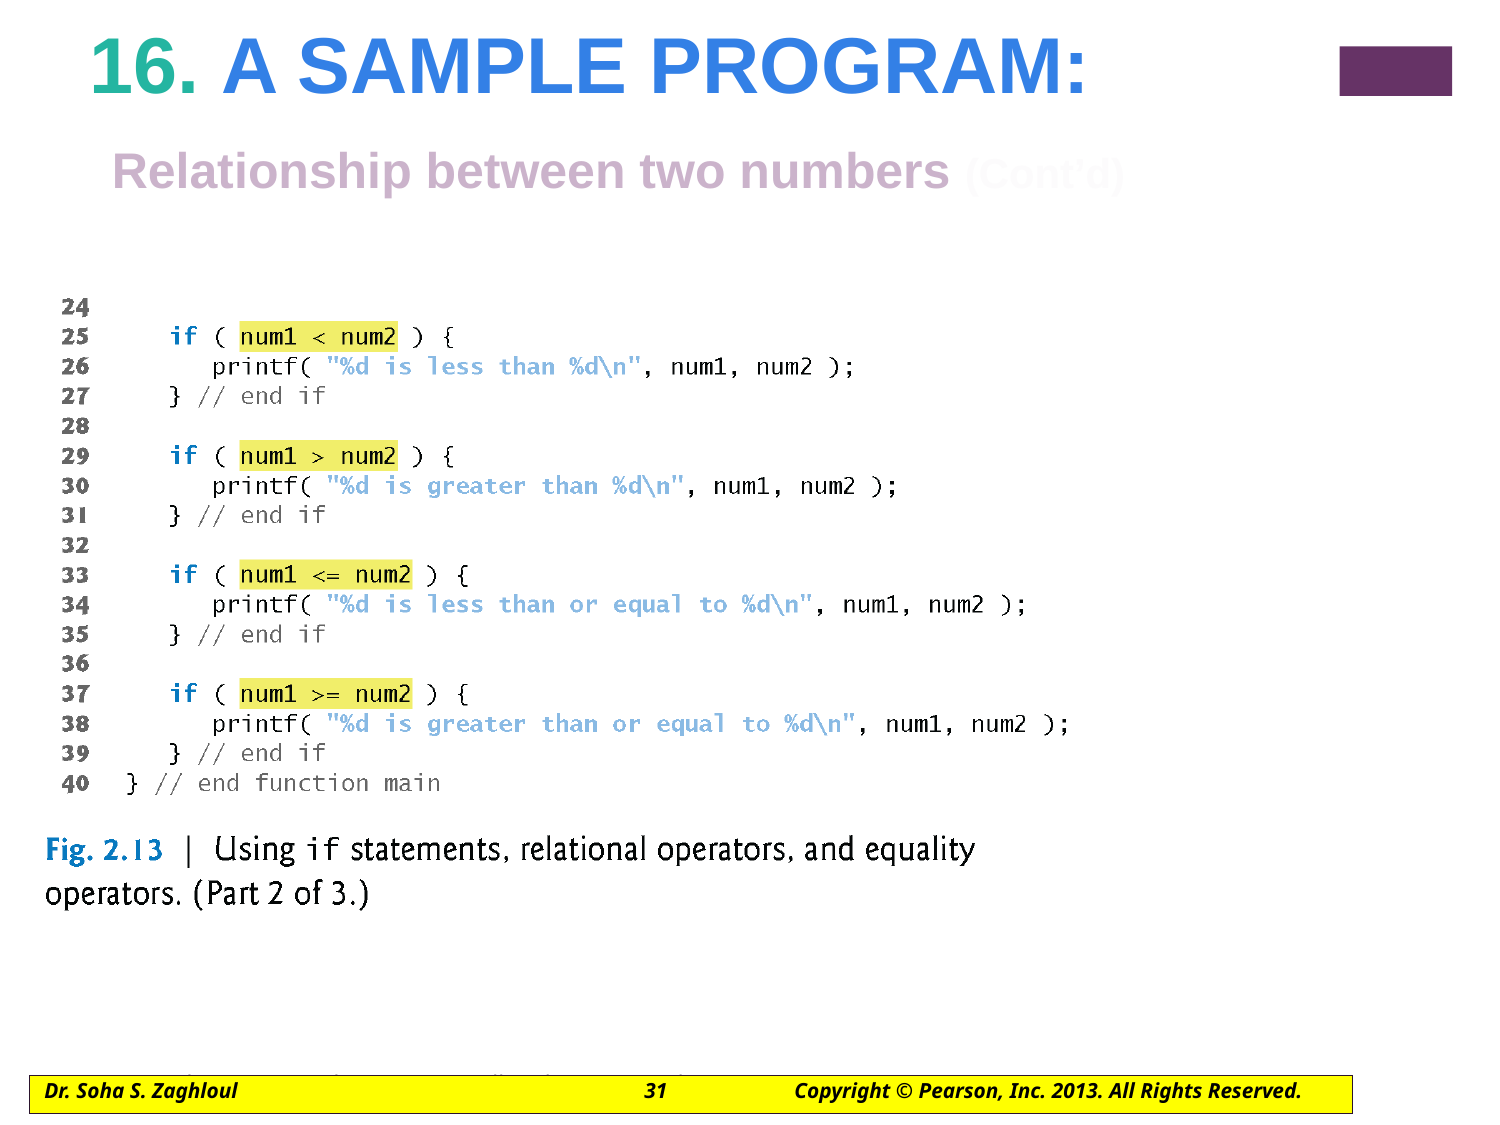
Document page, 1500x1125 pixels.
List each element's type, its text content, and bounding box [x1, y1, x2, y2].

text_box 16. A SAMPLE PROGRAM: Relationship between two numbers (Cont’d) [75, 7, 1459, 149]
picture [0, 241, 1500, 1125]
